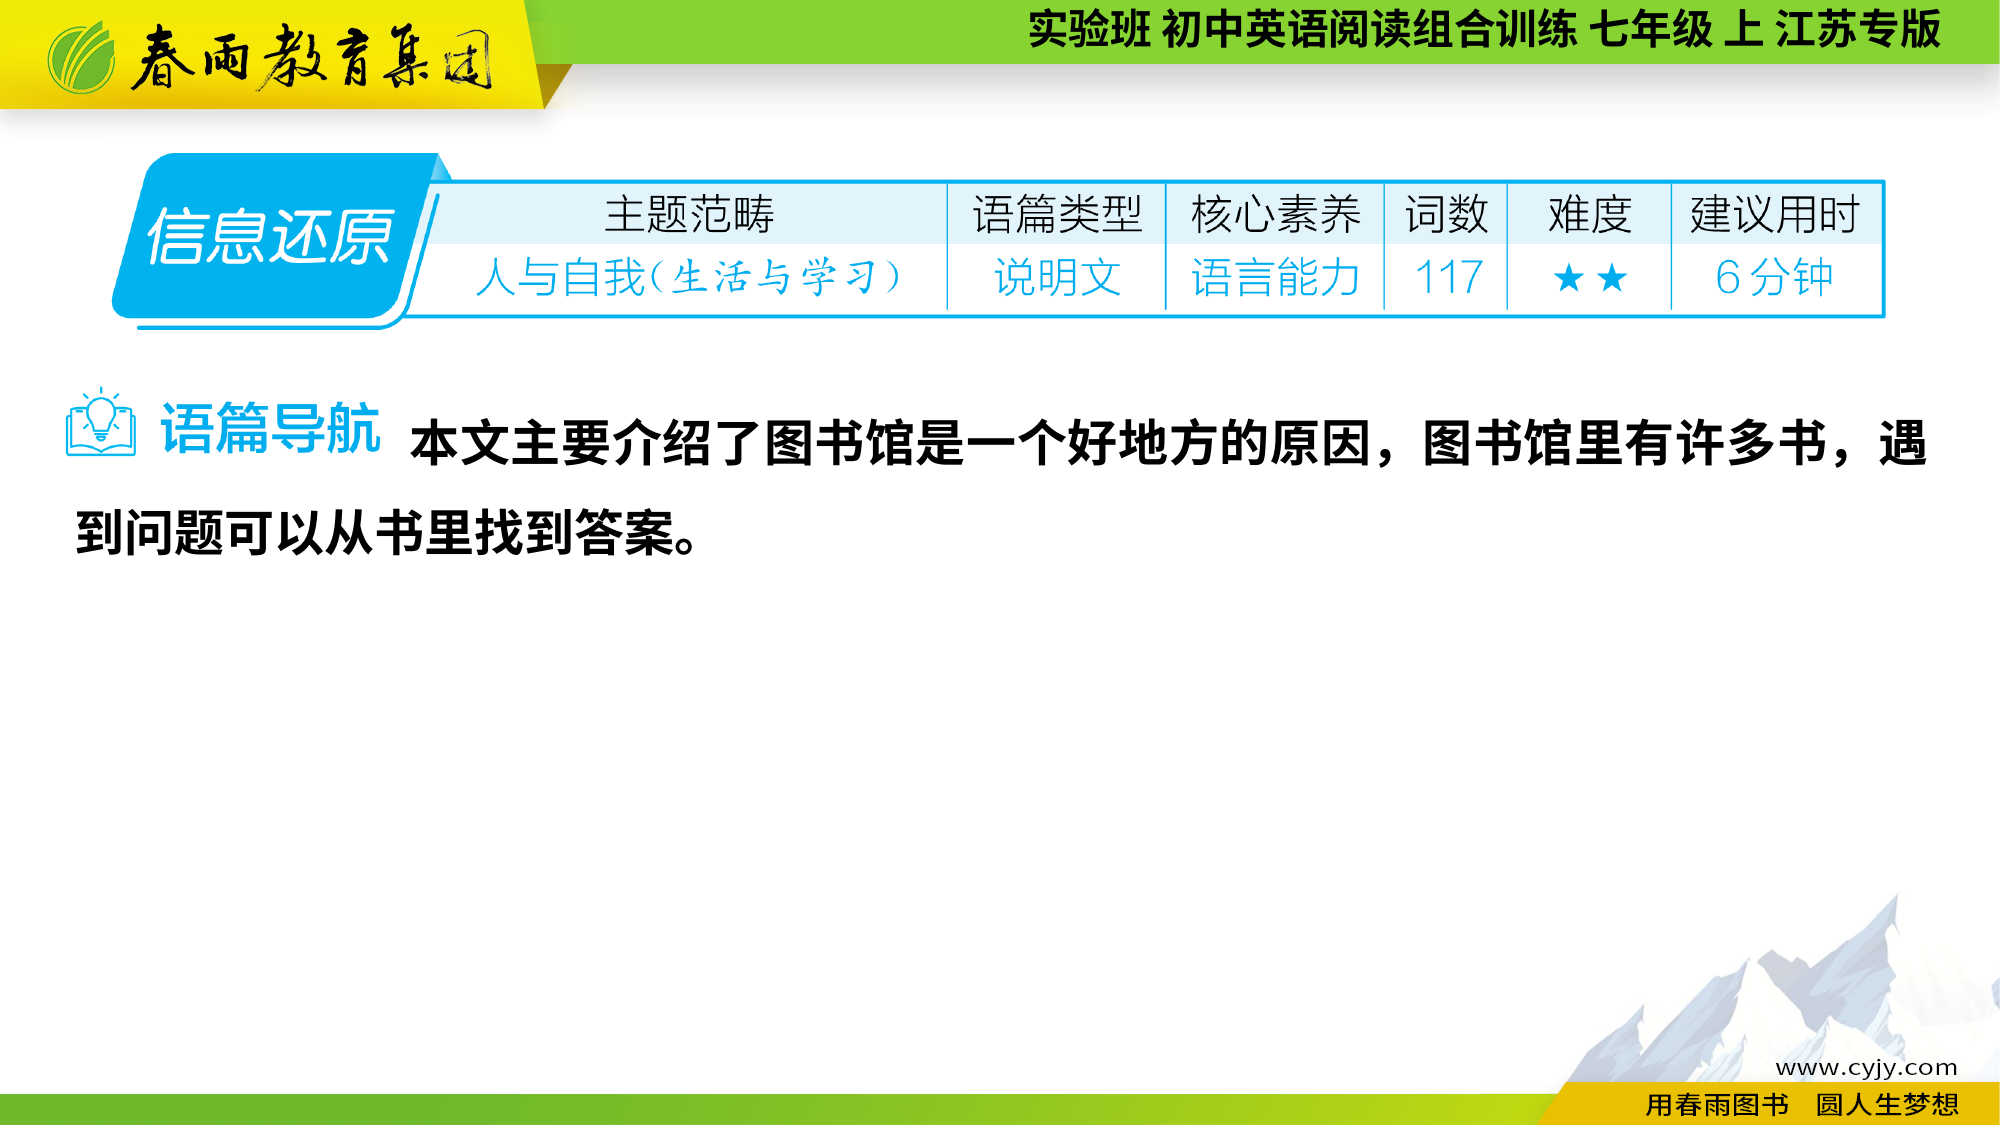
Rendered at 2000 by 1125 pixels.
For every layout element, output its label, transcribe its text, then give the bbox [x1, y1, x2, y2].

text_box 本文主要介绍了图书馆是一个好地方的原因，图书馆里有许多书，遇到问题可以从书里找到答案。 [59, 373, 1944, 569]
picture [0, 0, 2000, 1125]
